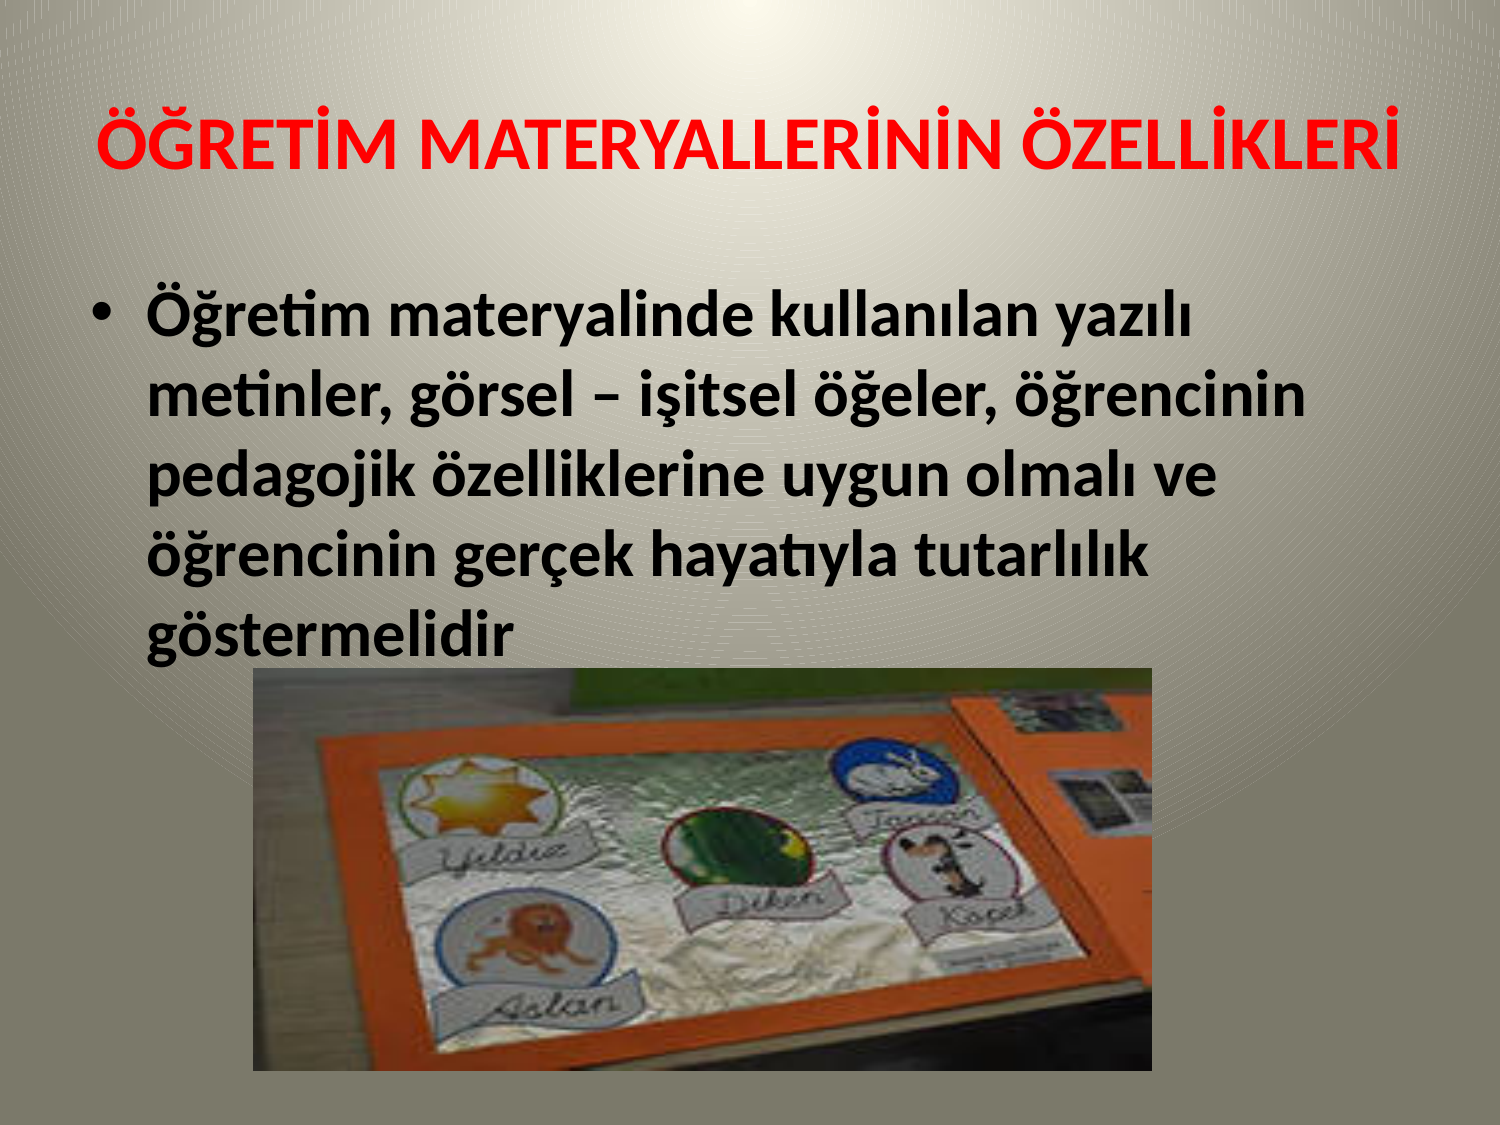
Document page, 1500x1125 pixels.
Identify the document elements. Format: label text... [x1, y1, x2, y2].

title ÖĞRETİM MATERYALLERİNİN ÖZELLİKLERİ [75, 45, 1425, 233]
list Öğretim materyalinde kullanılan yazılı metinler, görsel – işitsel öğeler, öğrencinin pedagojik özelliklerine uygun olmalı ve öğrencinin gerçek hayatıyla tutarlılık göstermelidir [75, 262, 1425, 1005]
picture [253, 668, 1152, 1071]
